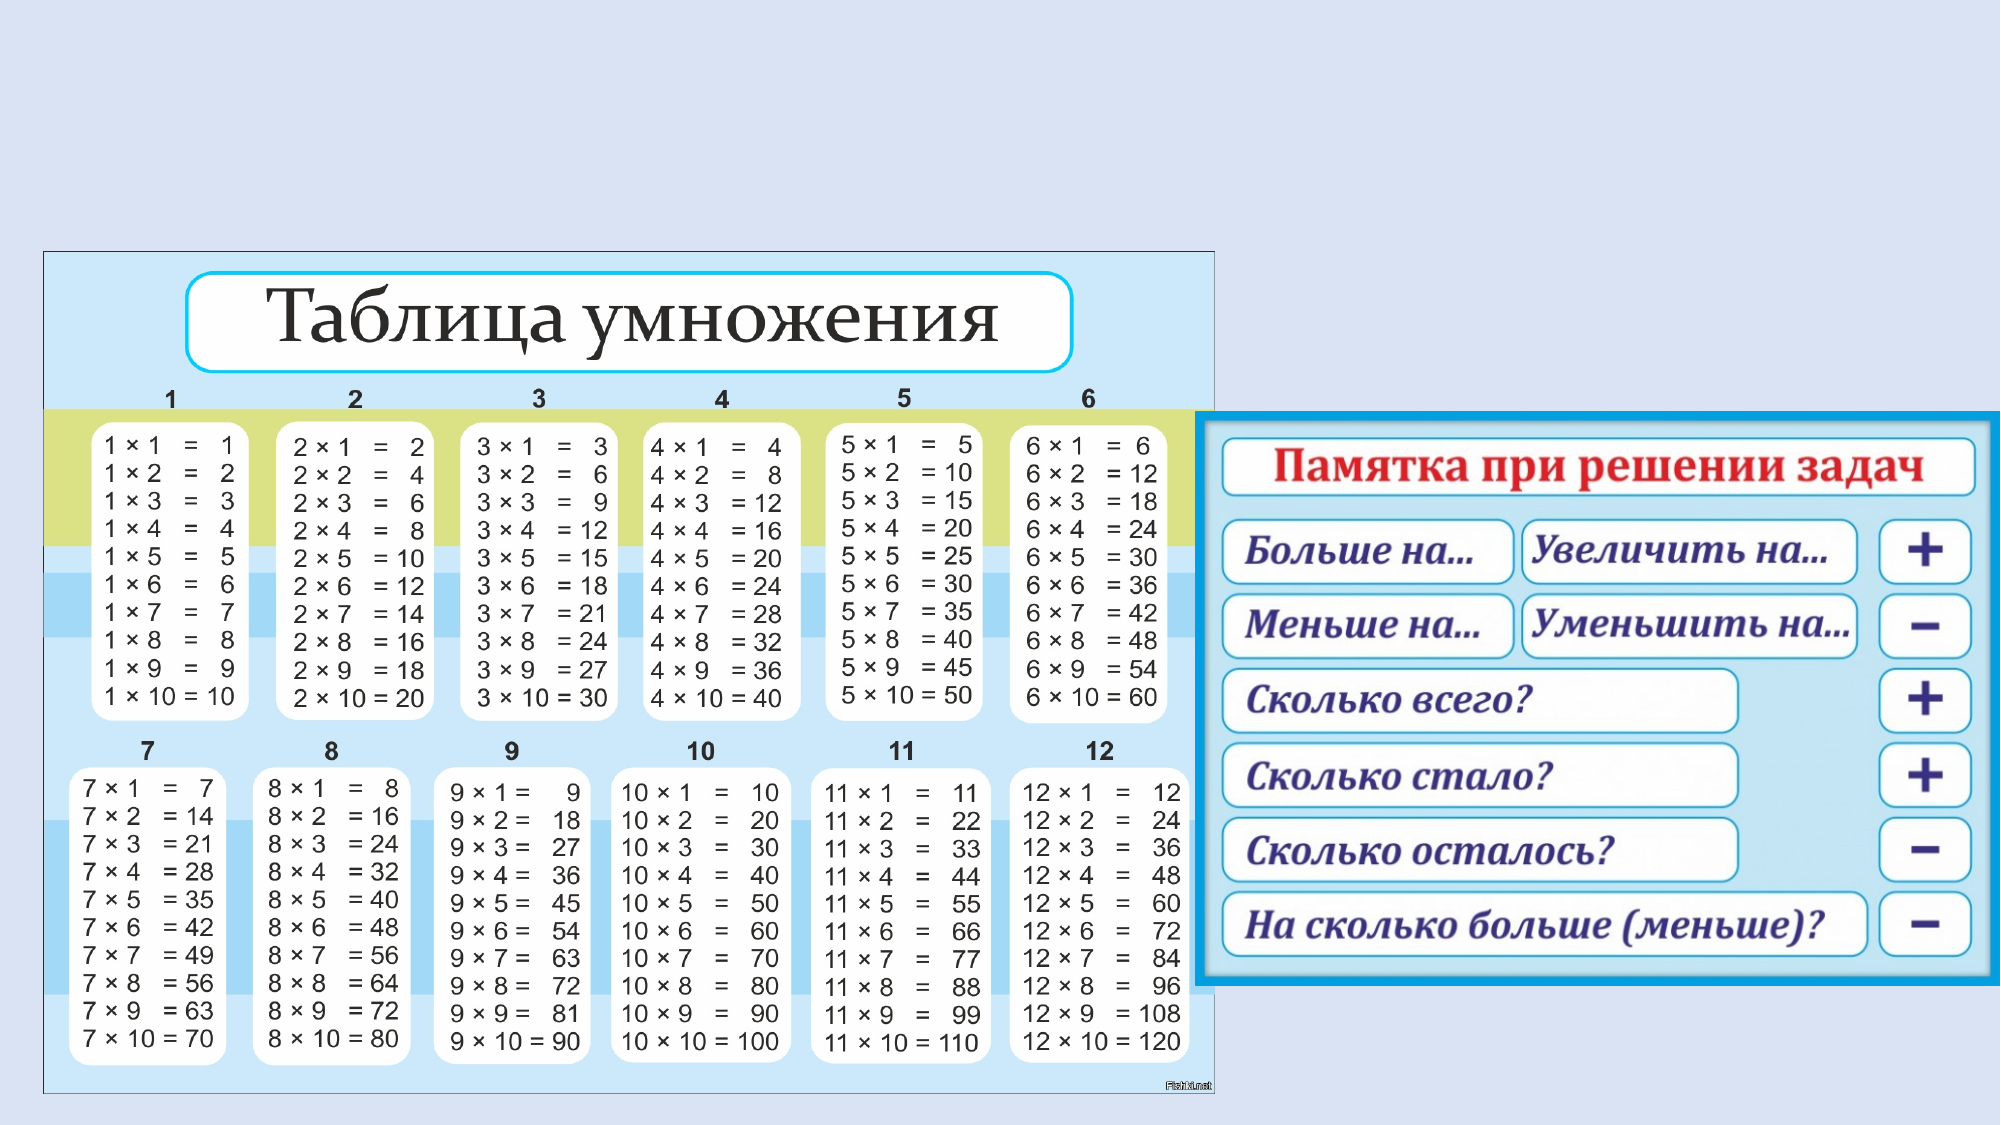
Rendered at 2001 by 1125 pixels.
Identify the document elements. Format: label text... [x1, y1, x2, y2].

picture [1204, 420, 1991, 977]
picture [43, 251, 1215, 1094]
title СМОТРИ, ЗАПОМИНАЙ: [137, 59, 1863, 278]
